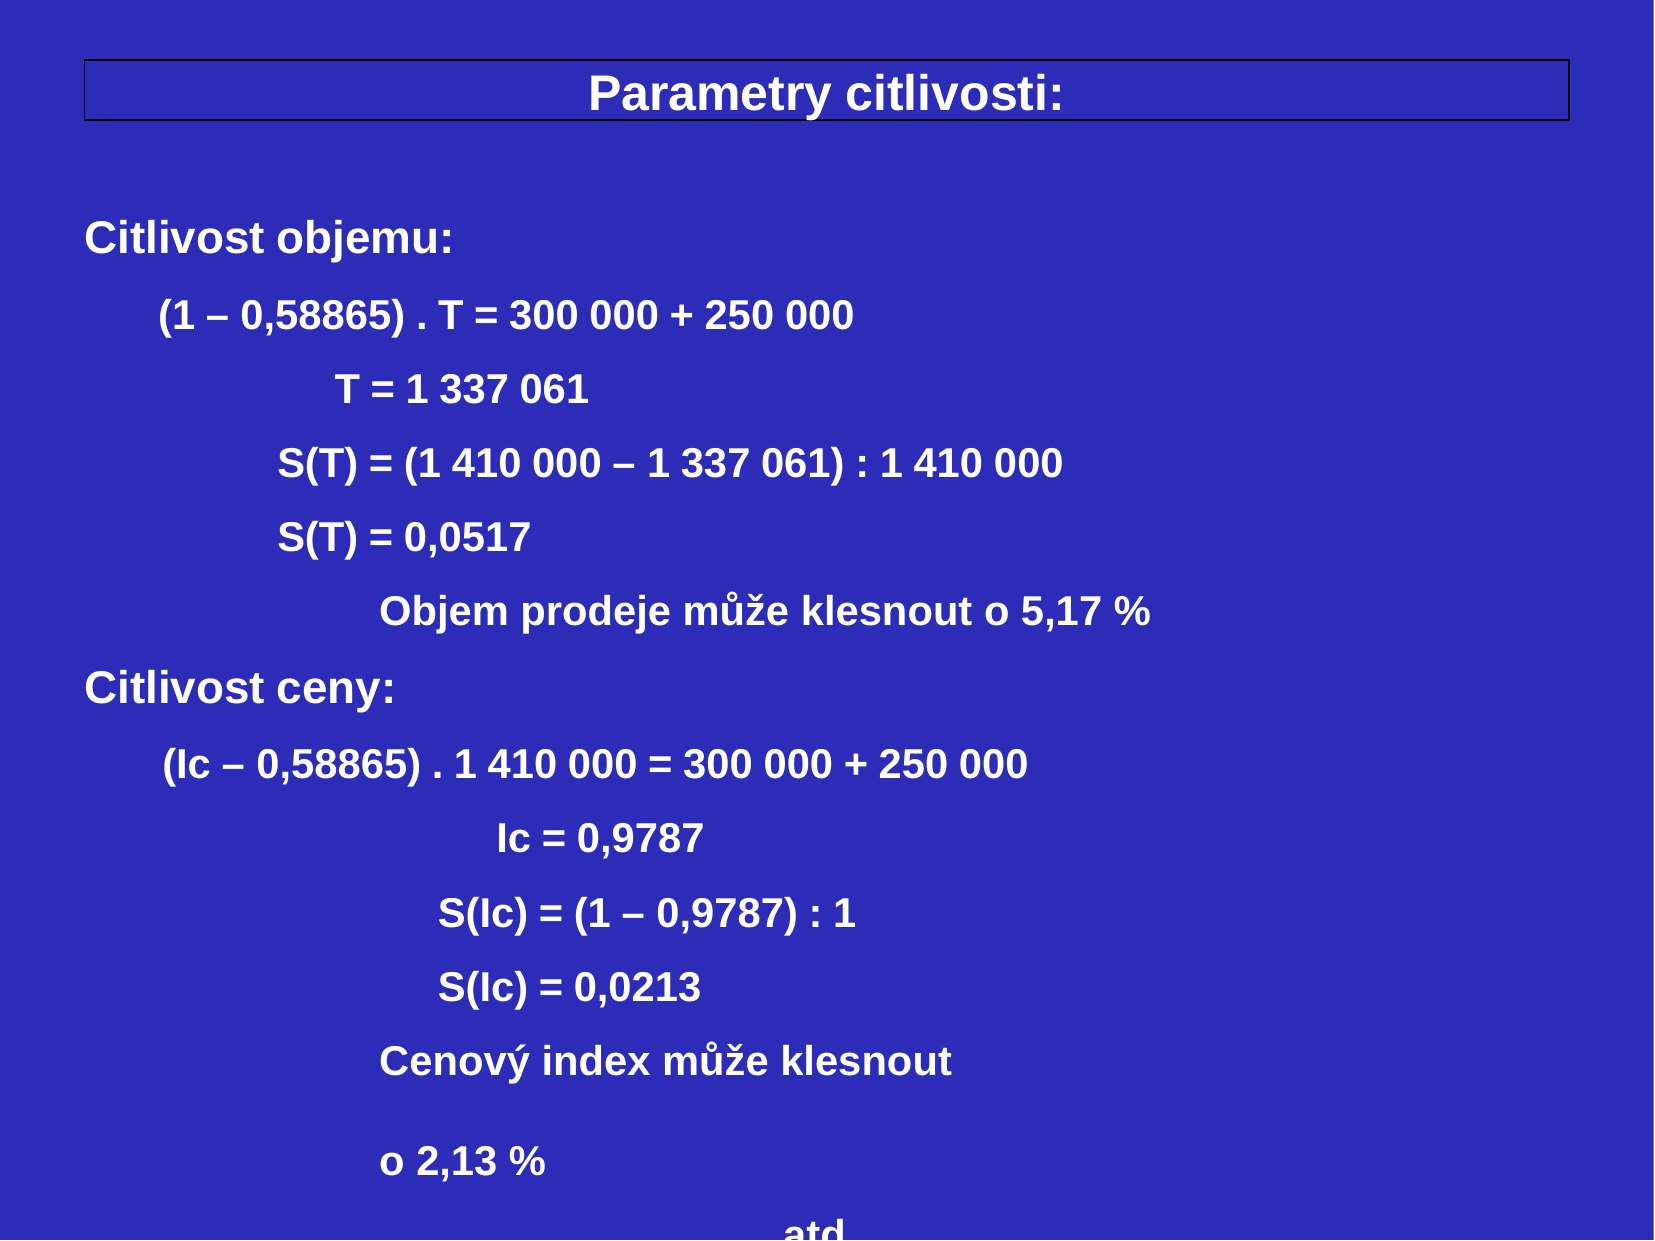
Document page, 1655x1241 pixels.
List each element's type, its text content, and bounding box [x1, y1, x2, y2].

text_box [0, 0, 1654, 1240]
text_box Citlivost objemu: (1 – 0,58865) . T = 300 000 + 250 000 T = 1 337 061 S(T) = (1 410 000 – 1 337 061) : 1 410 000 S(T) = 0,0517 Objem prodeje může klesnout o 5,17 % Citlivost ceny: (Ic – 0,58865) . 1 410 000 = 300 000 + 250 000 Ic = 0,9787 S(Ic) = (1 – 0,9787) : 1 S(Ic) = 0,0213 Cenový index může klesnout o 2,13 % atd. [82, 208, 1152, 1241]
text_box Parametry citlivosti: [84, 60, 1569, 121]
